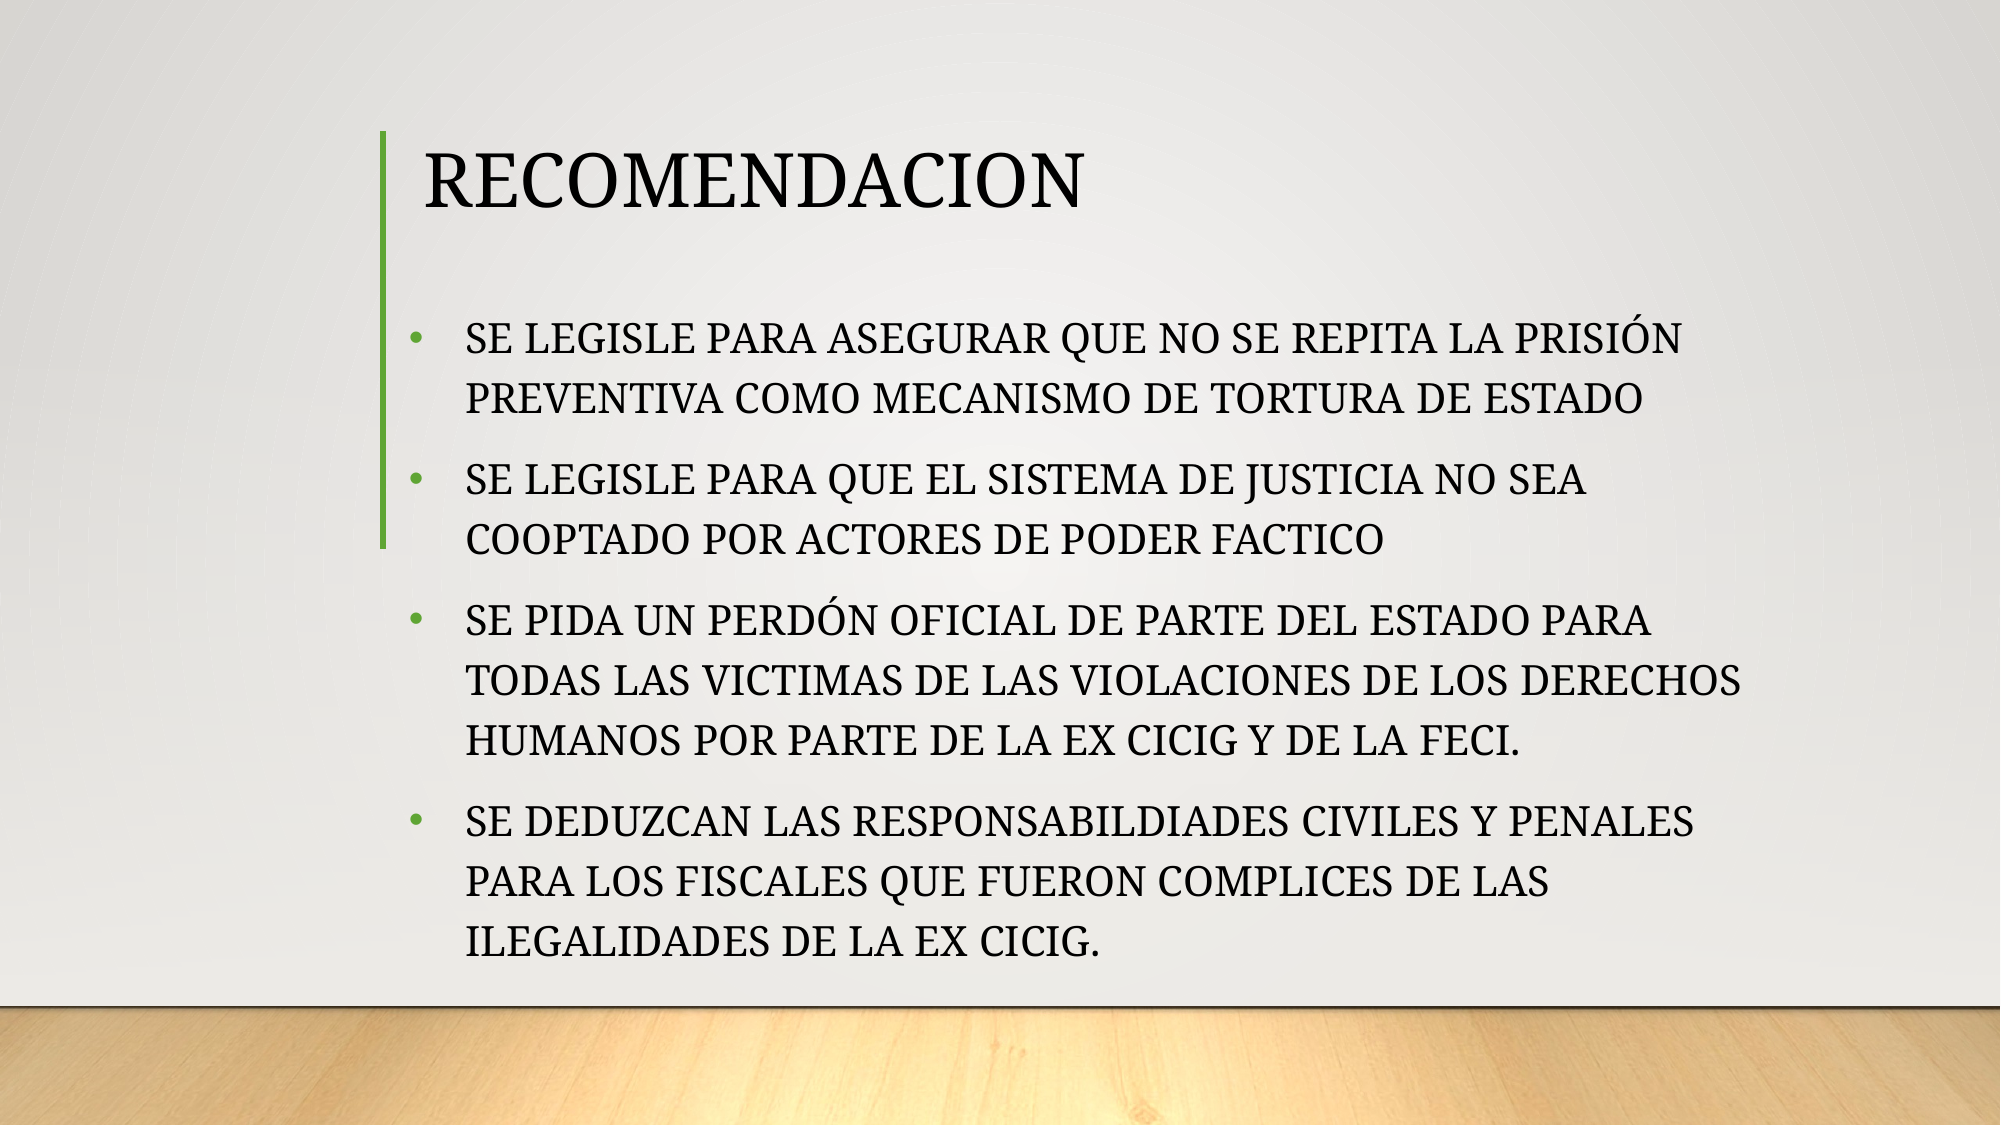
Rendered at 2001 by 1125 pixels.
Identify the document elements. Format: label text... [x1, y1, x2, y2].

picture [0, 1006, 2000, 1125]
subtitle Se legisle para asegurar que no se repita la prisión preventiva como mecanismo de tortura de estado Se legisle para que el sistema de justicia no sea cooptado por actores de poder factico Se pida un perdón oficial de parte del estado para todas las victimas de las violaciones de los derechos humanos por parte de la ex cicig y de la feci. SE DEDUZCAN LAS RESPONSABILDIADES CIVILES Y PENALES PARA LOS FISCALES QUE FUERON COMPLICES DE LAS ILEGALIDADES DE LA EX CICIG. [394, 286, 1799, 416]
title RECOMENDACION [408, 131, 1814, 224]
